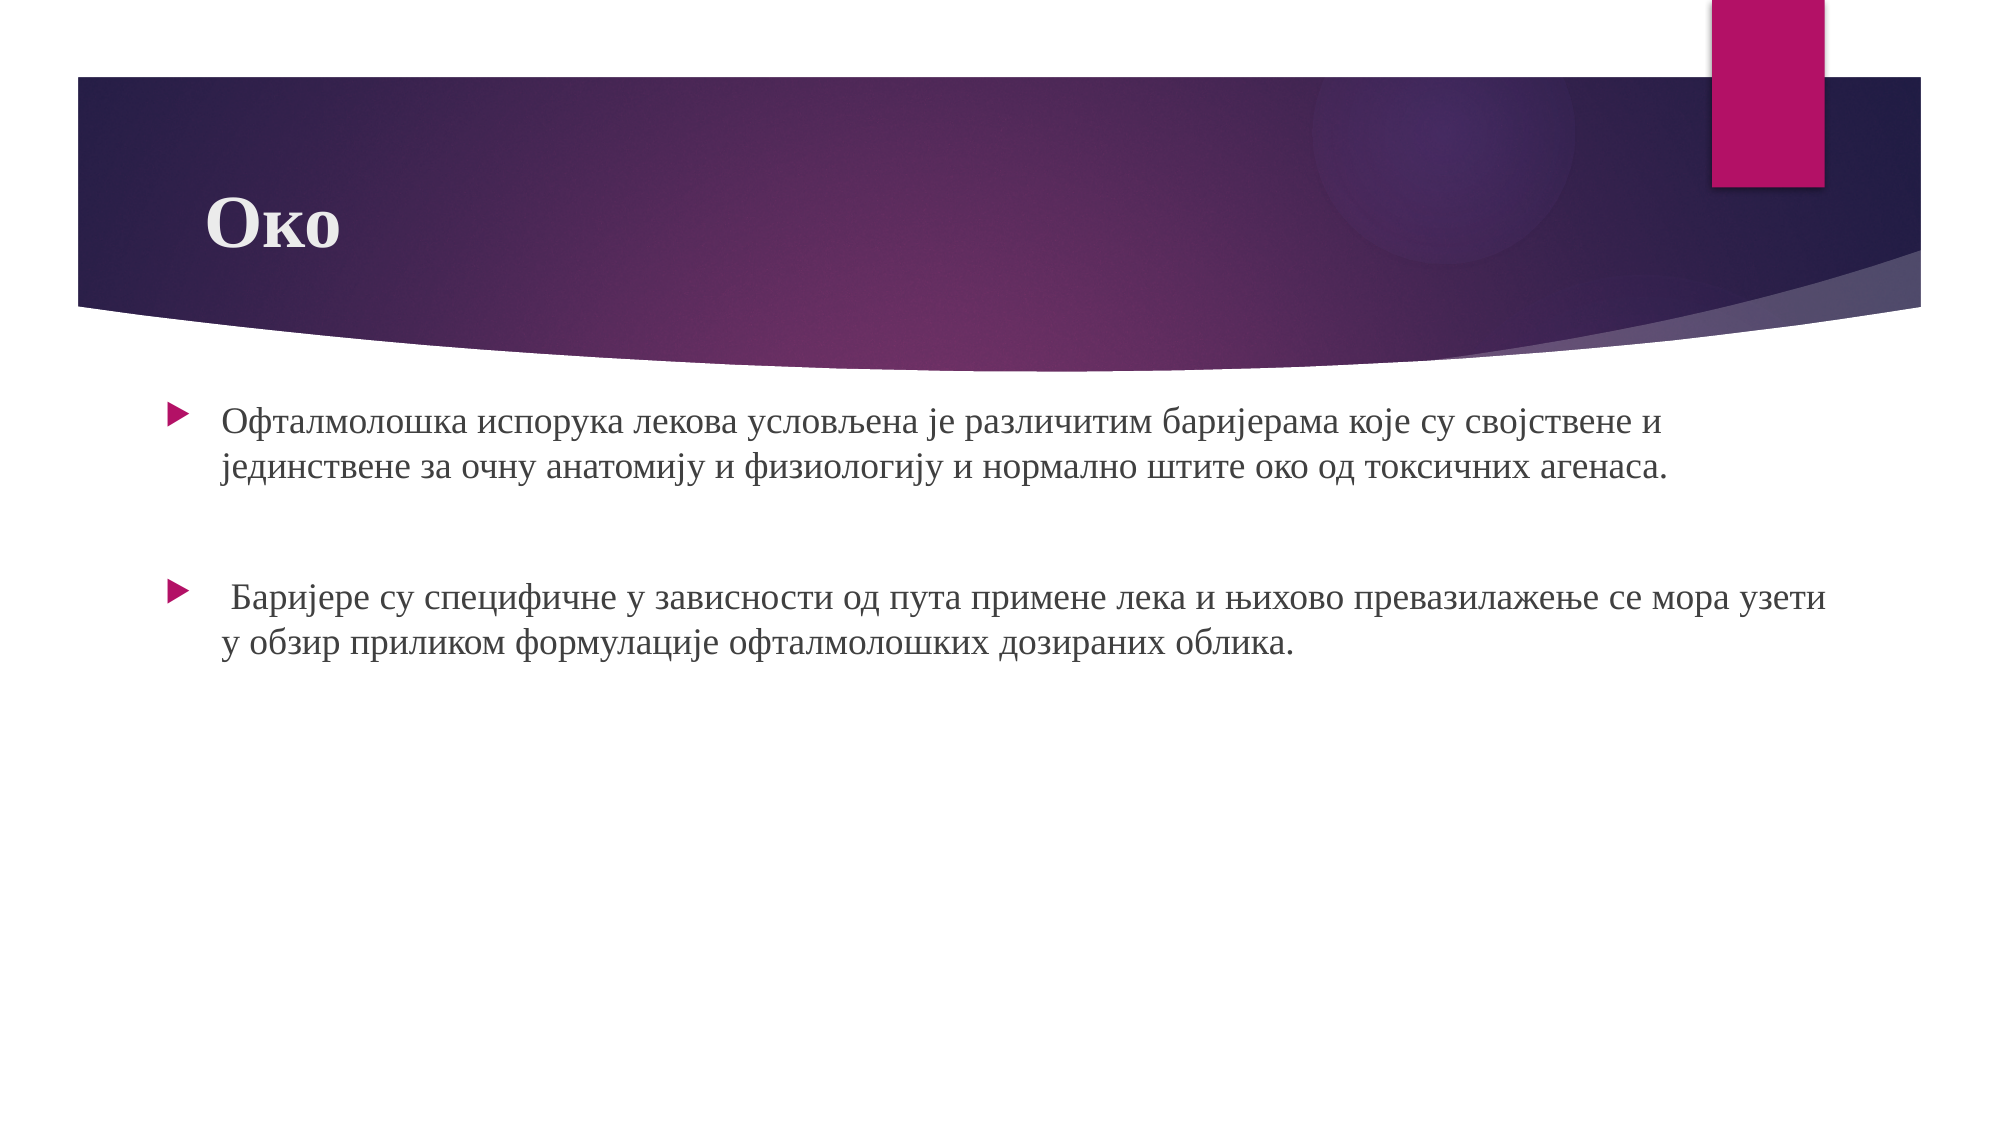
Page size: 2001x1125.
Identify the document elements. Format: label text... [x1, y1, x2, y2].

list Офталмолошка испорука лекова условљена је различитим баријерама које су својствене и јединствене за очну анатомију и физиологију и нормално штите око од токсичних агенаса. Баријере су специфичне у зависности од пута примене лека и њихово превазилажење се мора узети у обзир приликом формулације офталмолошких дозираних облика. [149, 388, 1850, 950]
title Око [189, 159, 1627, 276]
